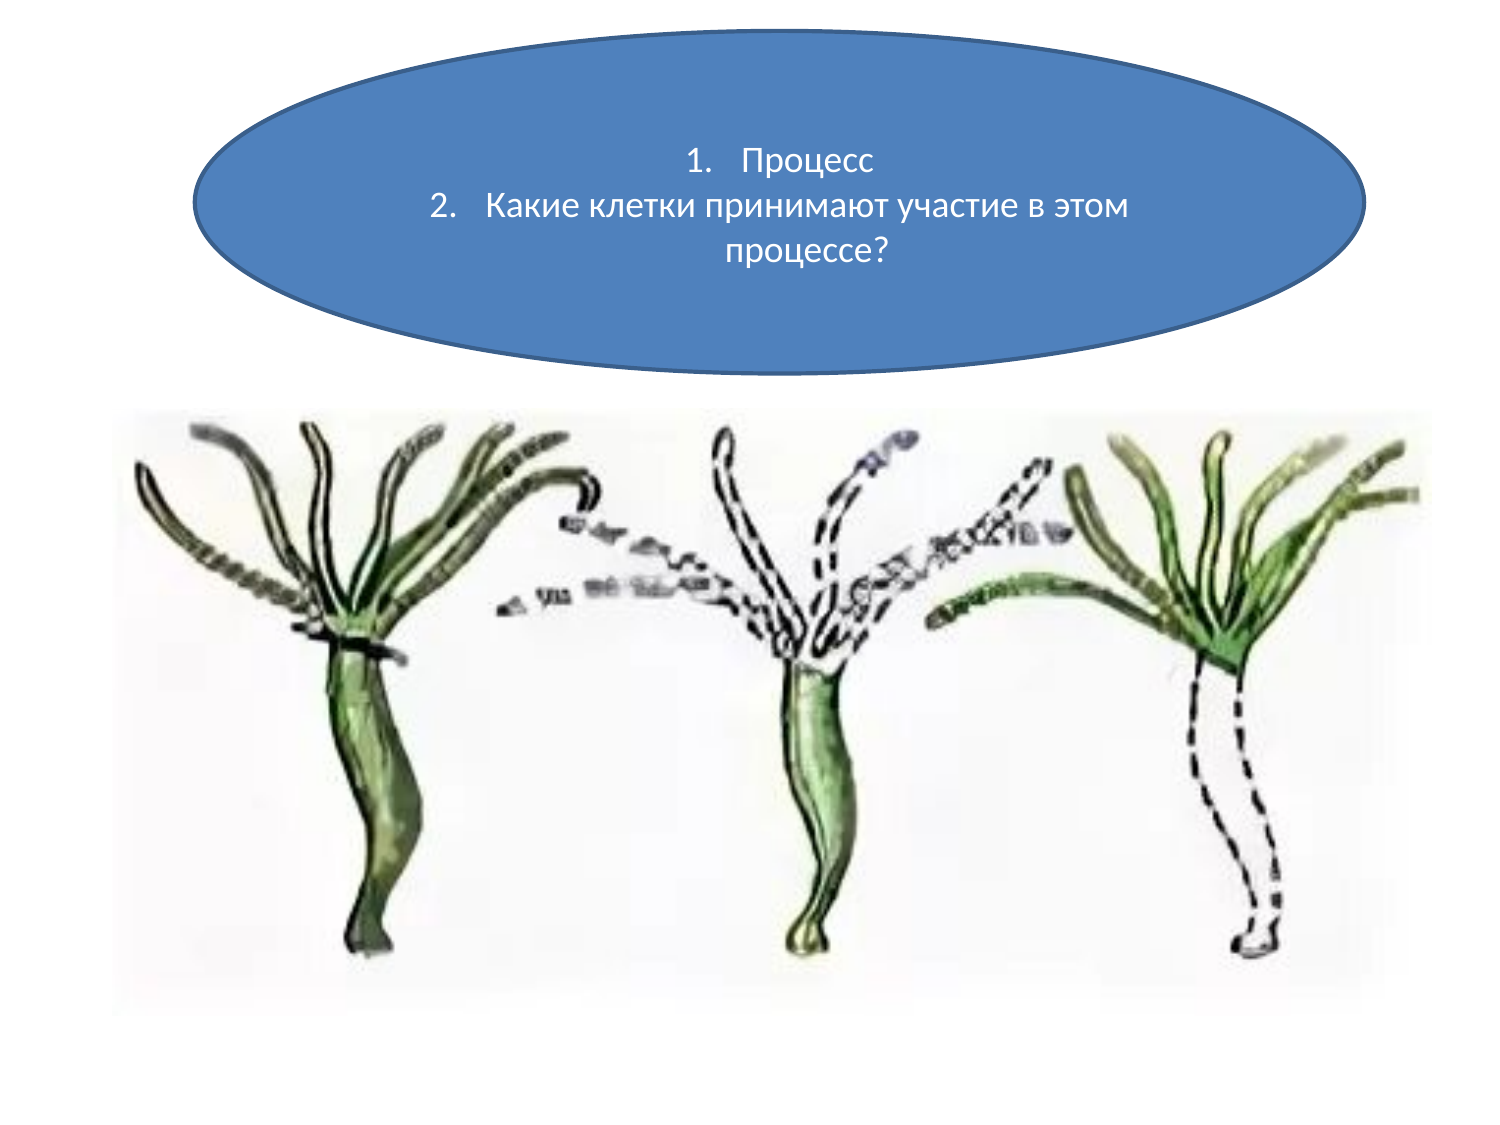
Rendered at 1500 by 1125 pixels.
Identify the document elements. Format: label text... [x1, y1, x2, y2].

picture [111, 408, 1433, 1017]
text_box Процесс Какие клетки принимают участие в этом процессе? [192, 28, 1367, 376]
